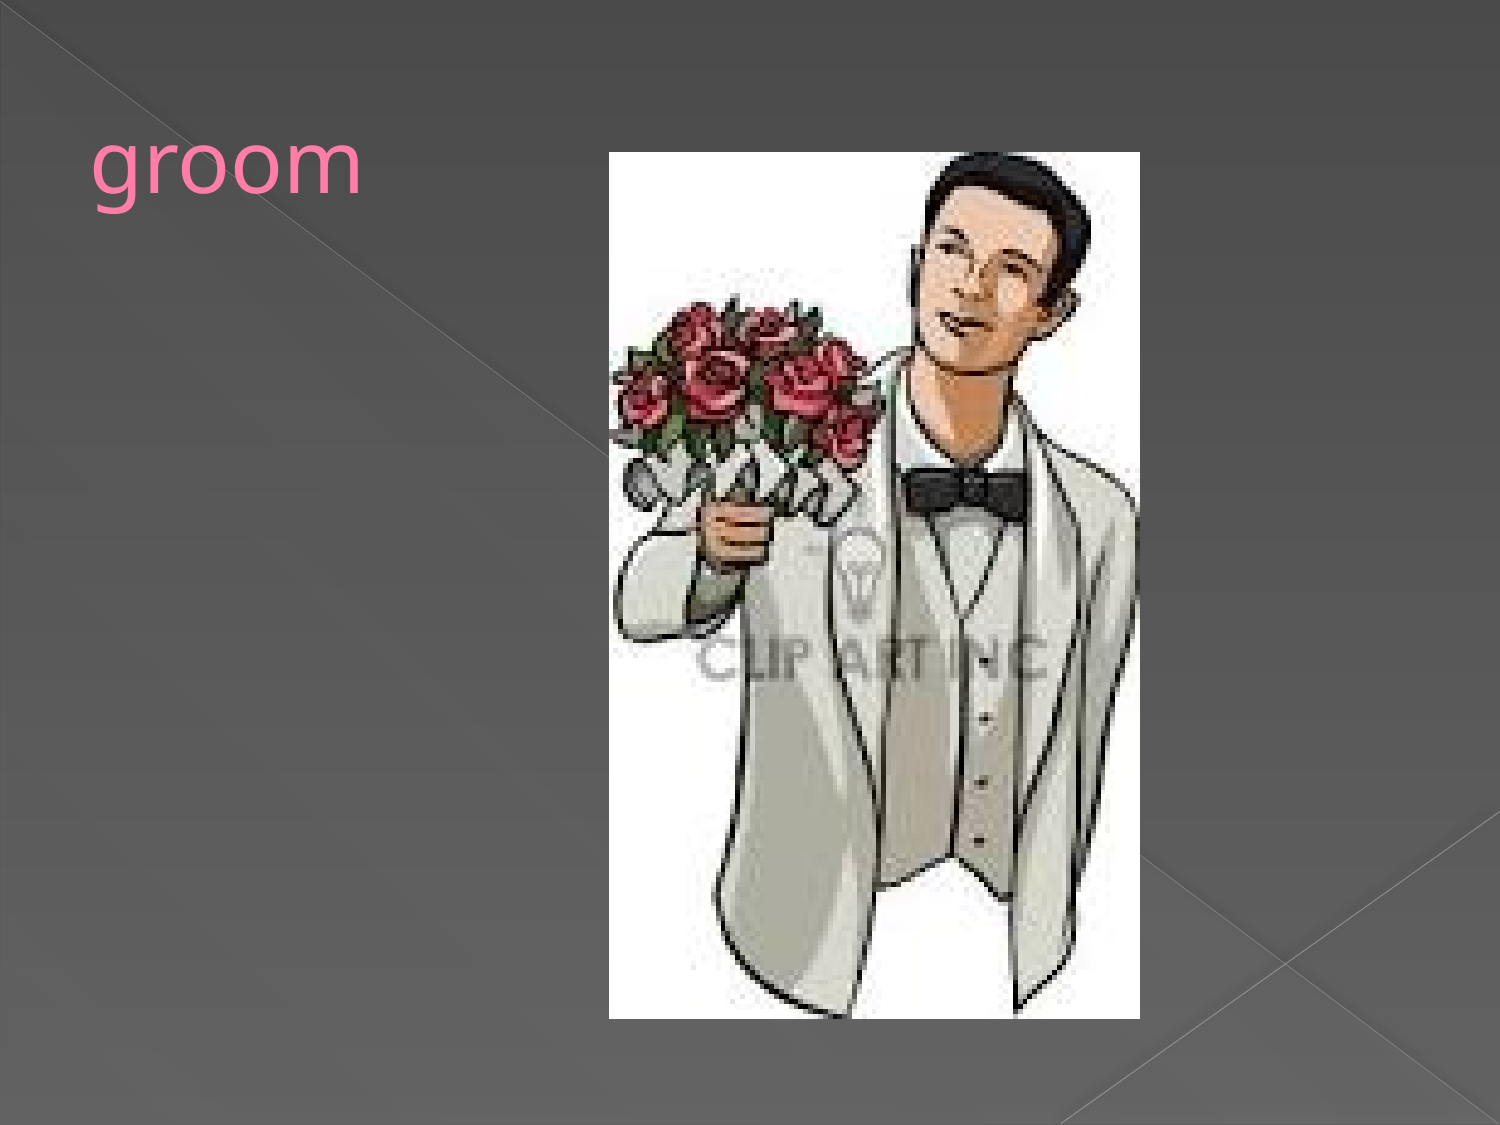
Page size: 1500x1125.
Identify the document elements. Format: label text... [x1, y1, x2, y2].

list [609, 152, 1141, 1019]
title groom [75, 43, 1425, 274]
